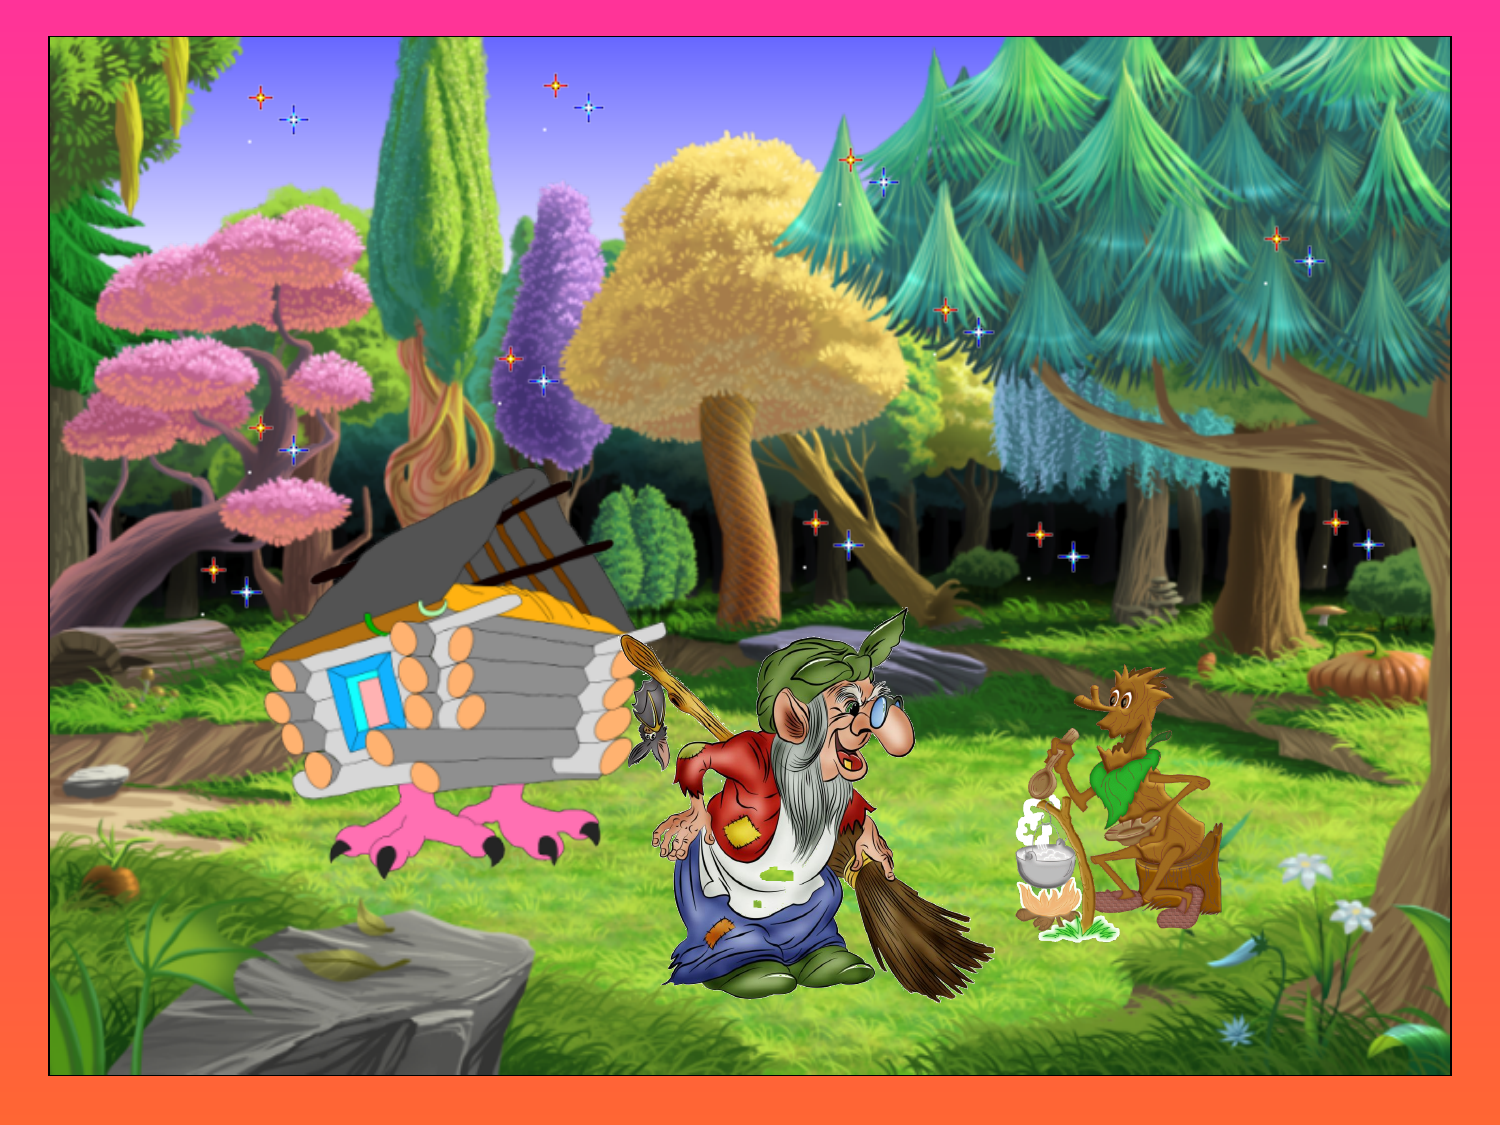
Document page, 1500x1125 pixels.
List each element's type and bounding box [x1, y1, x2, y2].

picture [525, 66, 614, 155]
picture [229, 77, 318, 166]
text_box [49, 37, 1451, 1076]
picture [820, 140, 909, 229]
picture [1009, 515, 1098, 604]
picture [182, 408, 996, 1028]
picture [1245, 219, 1334, 308]
picture [784, 503, 873, 592]
picture [480, 339, 569, 428]
picture [1304, 503, 1393, 592]
picture [1015, 656, 1224, 943]
picture [915, 290, 1004, 379]
